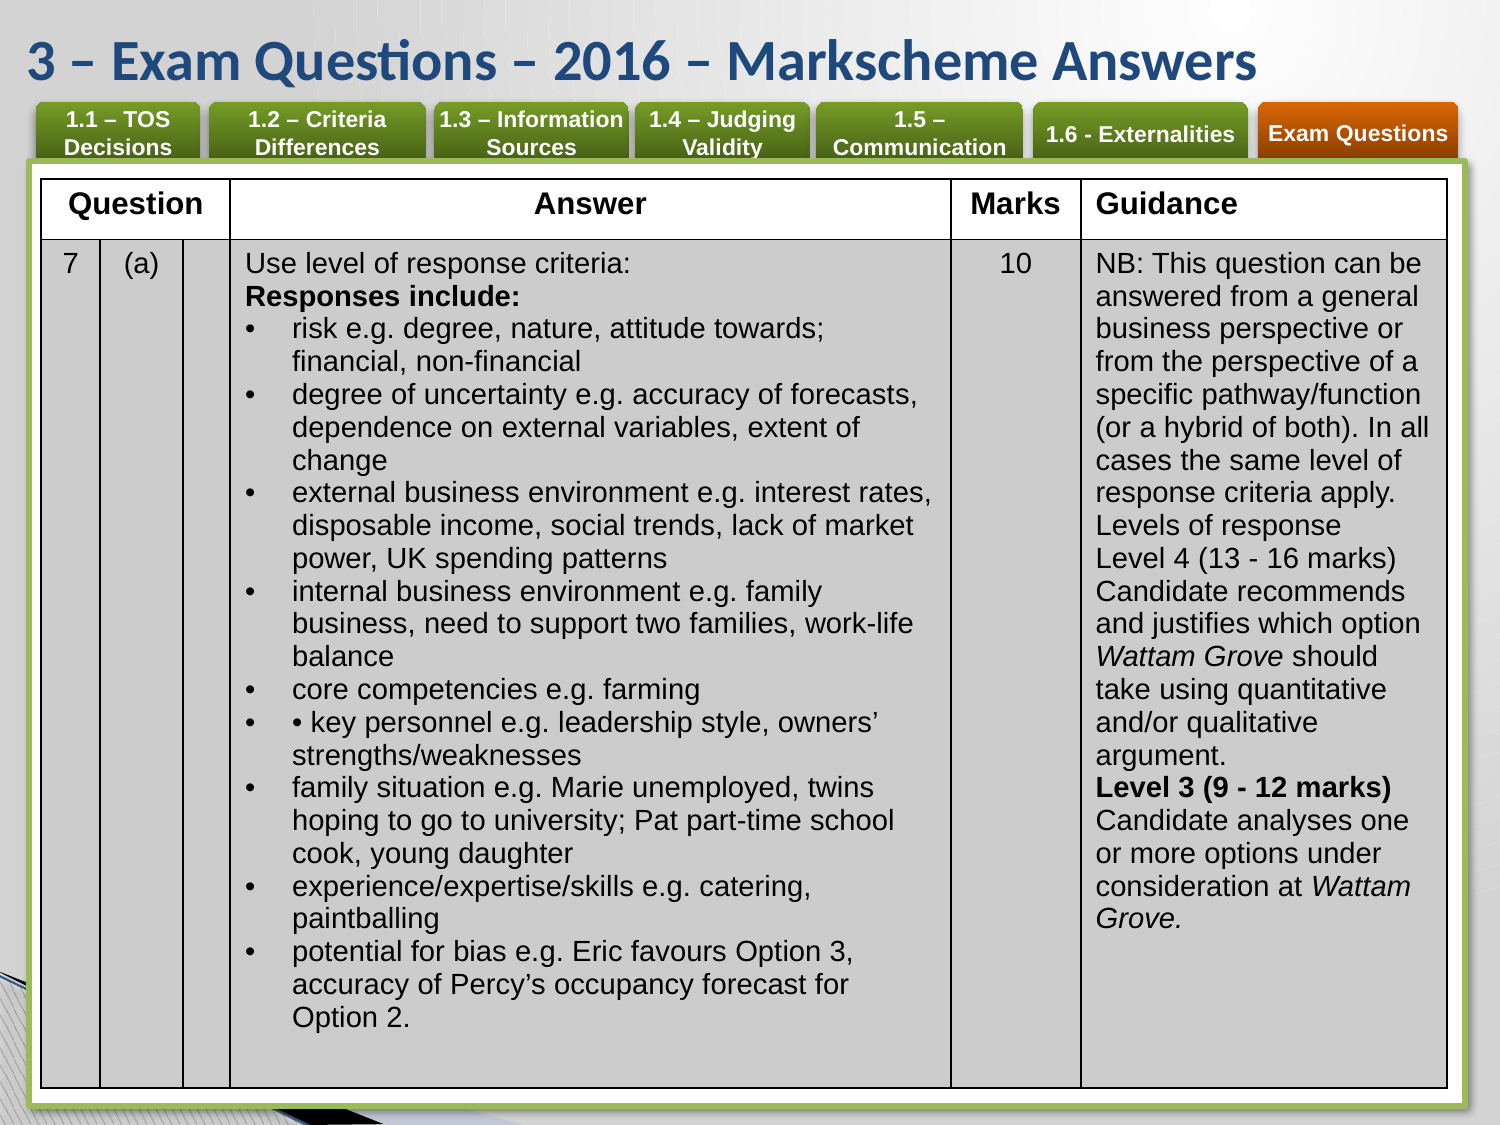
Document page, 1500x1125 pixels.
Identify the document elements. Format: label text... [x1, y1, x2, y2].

table_cell Use level of response criteria: Responses include: risk e.g. degree, nature, attitude towards; financial, non-financial degree of uncertainty e.g. accuracy of forecasts, dependence on external variables, extent of change external business environment e.g. interest rates, disposable income, social trends, lack of market power, UK spending patterns internal business environment e.g. family business, need to support two families, work-life balance core competencies e.g. farming • key personnel e.g. leadership style, owners’ strengths/weaknesses family situation e.g. Marie unemployed, twins hoping to go to university; Pat part-time school cook, young daughter experience/expertise/skills e.g. catering, paintballing potential for bias e.g. Eric favours Option 3, accuracy of Percy’s occupancy forecast for Option 2. [231, 240, 950, 1087]
table_header Marks [952, 180, 1080, 239]
table_cell NB: This question can be answered from a general business perspective or from the perspective of a specific pathway/function (or a hybrid of both). In all cases the same level of response criteria apply. Levels of response Level 4 (13 - 16 marks) Candidate recommends and justifies which option Wattam Grove should take using quantitative and/or qualitative argument. Level 3 (9 - 12 marks) Candidate analyses one or more options under consideration at Wattam Grove. [1082, 240, 1446, 1087]
picture [281, 1114, 303, 1125]
table_cell 7 [42, 240, 99, 1087]
table_cell [184, 240, 229, 1087]
table_cell (a) [101, 240, 182, 1087]
table_header Guidance [1082, 180, 1446, 239]
table_cell 10 [952, 240, 1080, 1087]
table_header Question [42, 180, 229, 239]
table_header Answer [231, 180, 950, 239]
title 3 – Exam Questions – 2016 – Markscheme Answers [11, 11, 1465, 102]
